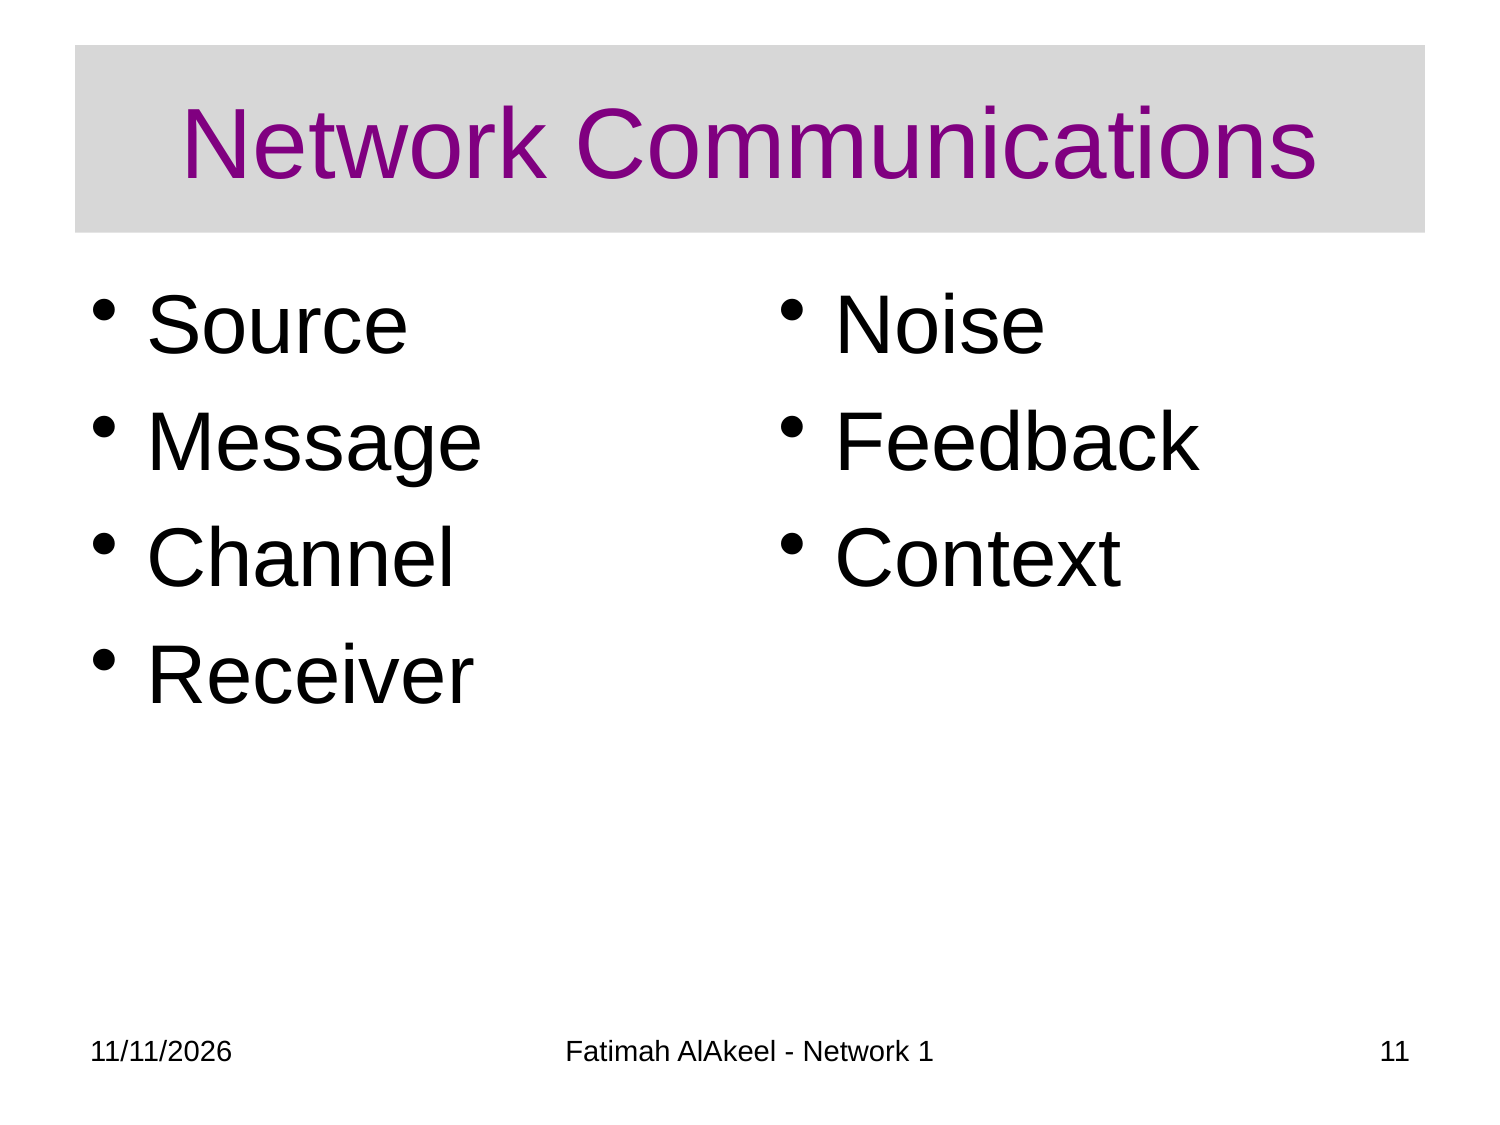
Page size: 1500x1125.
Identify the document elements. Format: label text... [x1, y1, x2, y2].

title Network Communications [74, 44, 1426, 233]
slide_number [74, 1024, 426, 1103]
slide_number 11 [1074, 1024, 1426, 1103]
list Source Message Channel Receiver [74, 262, 737, 1006]
footer Fatimah AlAkeel - Network 1 [512, 1024, 988, 1103]
list Noise Feedback Context [763, 262, 1426, 1006]
